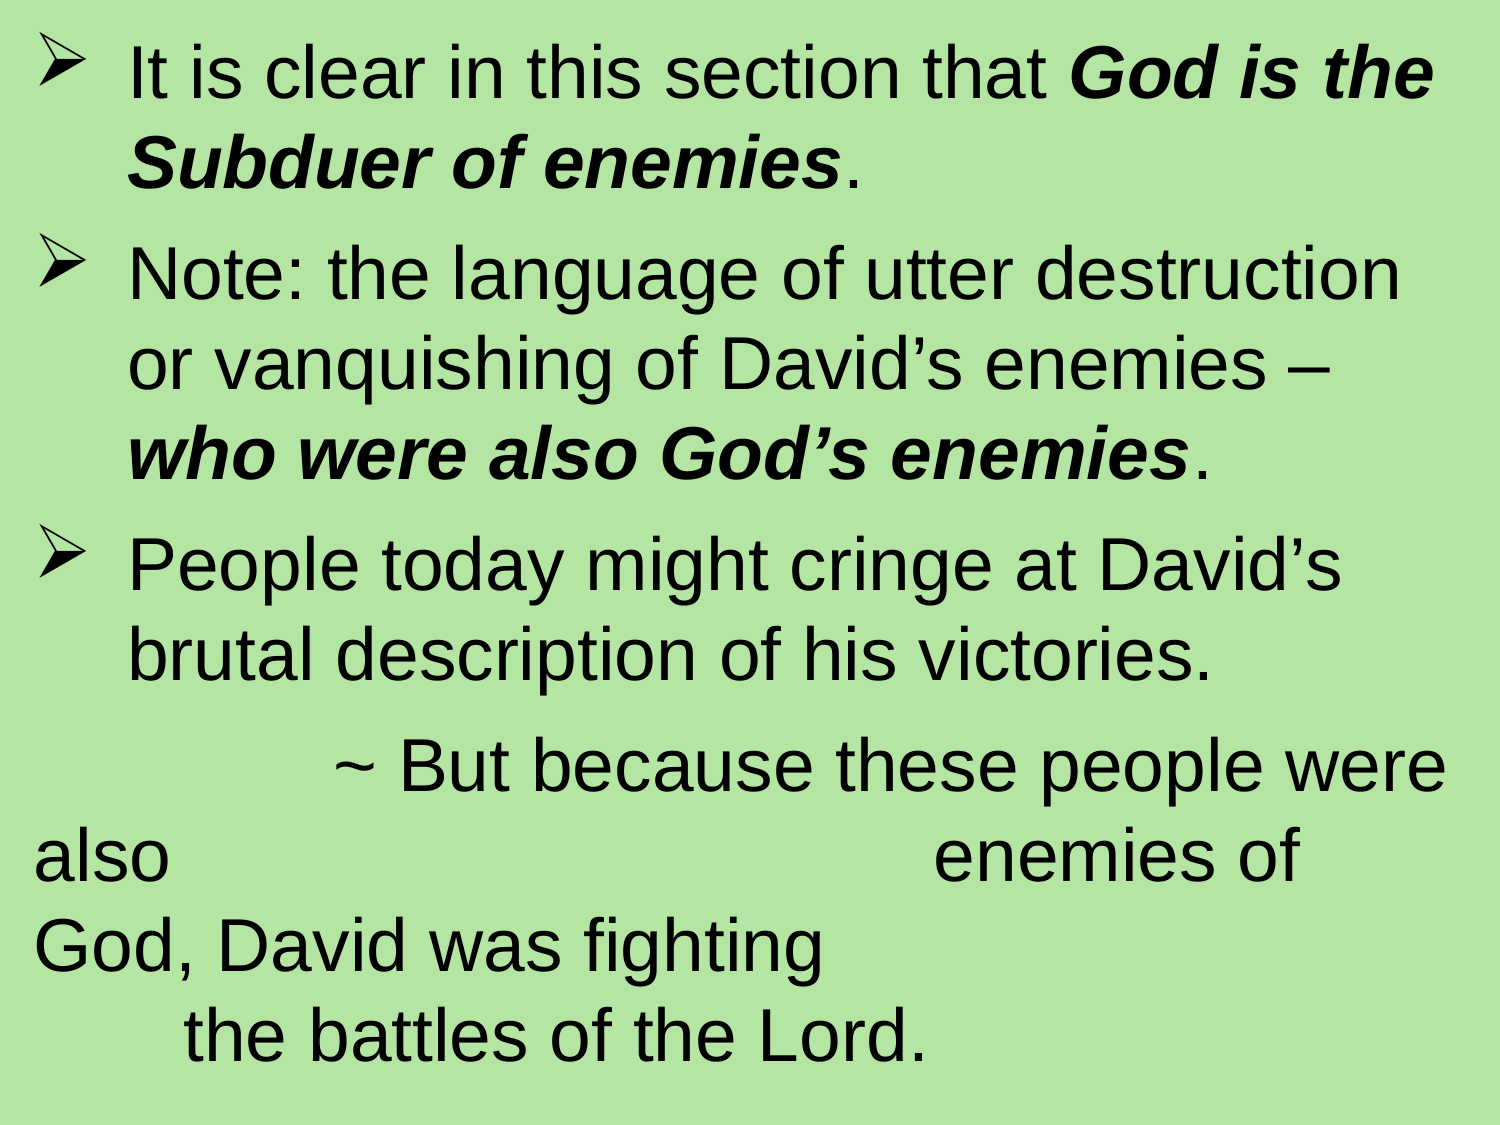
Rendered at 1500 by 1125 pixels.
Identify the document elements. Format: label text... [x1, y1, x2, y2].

subtitle It is clear in this section that God is the Subduer of enemies. Note: the language of utter destruction or vanquishing of David’s enemies – who were also God’s enemies. People today might cringe at David’s brutal description of his victories. ~ But because these people were also enemies of God, David was fighting the battles of the Lord. [18, 16, 1482, 1106]
